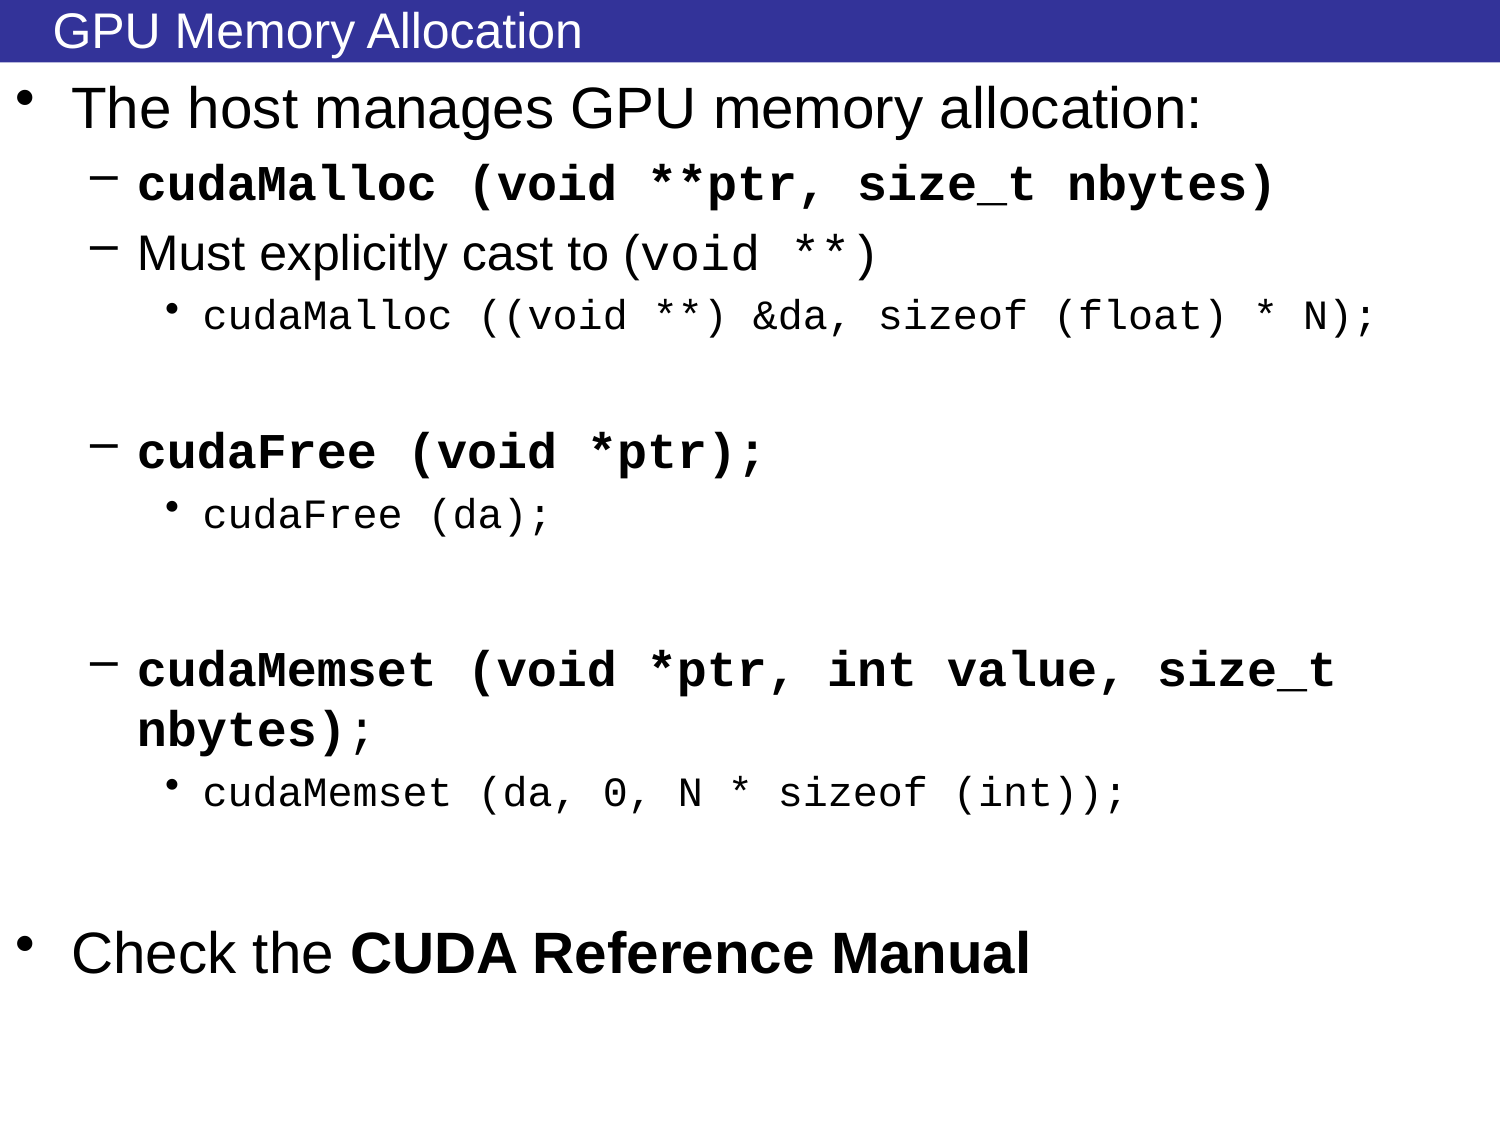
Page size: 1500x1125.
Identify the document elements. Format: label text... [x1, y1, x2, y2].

list The host manages GPU memory allocation: cudaMalloc (void **ptr, size_t nbytes) Must explicitly cast to (void **) cudaMalloc ((void **) &da, sizeof (float) * N); cudaFree (void *ptr); cudaFree (da); cudaMemset (void *ptr, int value, size_t nbytes); cudaMemset (da, 0, N * sizeof (int)); Check the CUDA Reference Manual [0, 62, 1500, 1125]
title GPU Memory Allocation [37, 7, 1426, 51]
